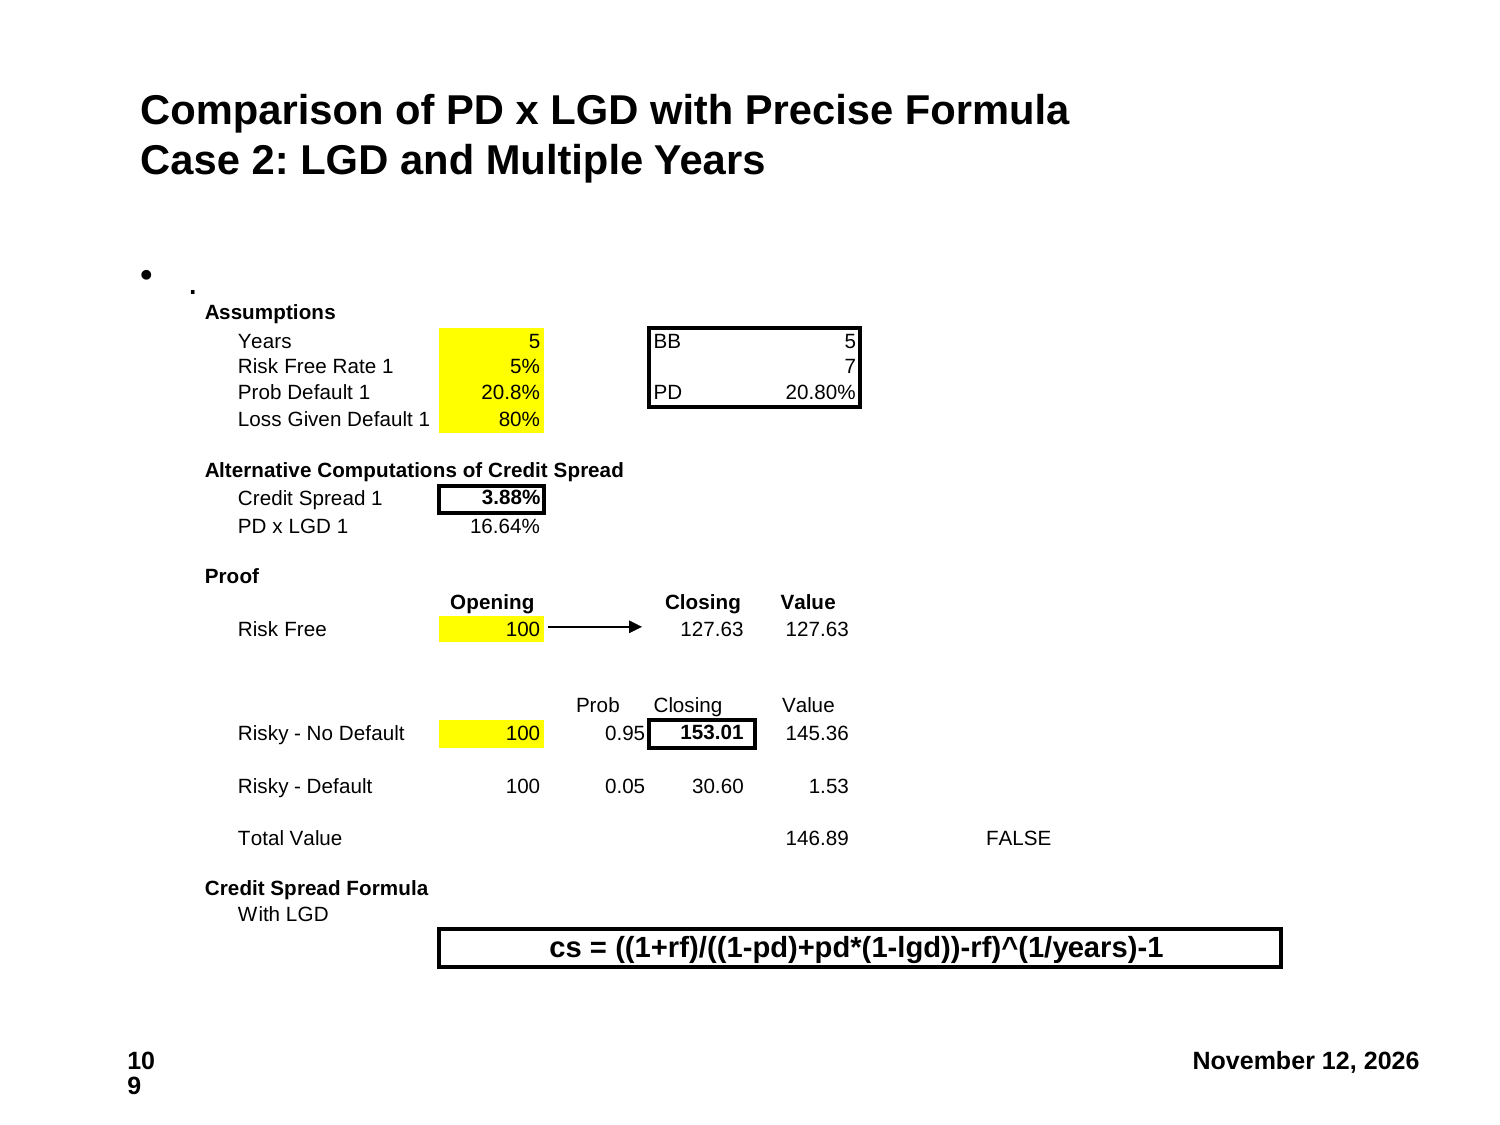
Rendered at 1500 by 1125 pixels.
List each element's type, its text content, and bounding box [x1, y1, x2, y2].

list . [124, 249, 1413, 1001]
picture [199, 299, 1388, 995]
title Comparison of PD x LGD with Precise Formula Case 2: LGD and Multiple Years [124, 74, 1376, 226]
